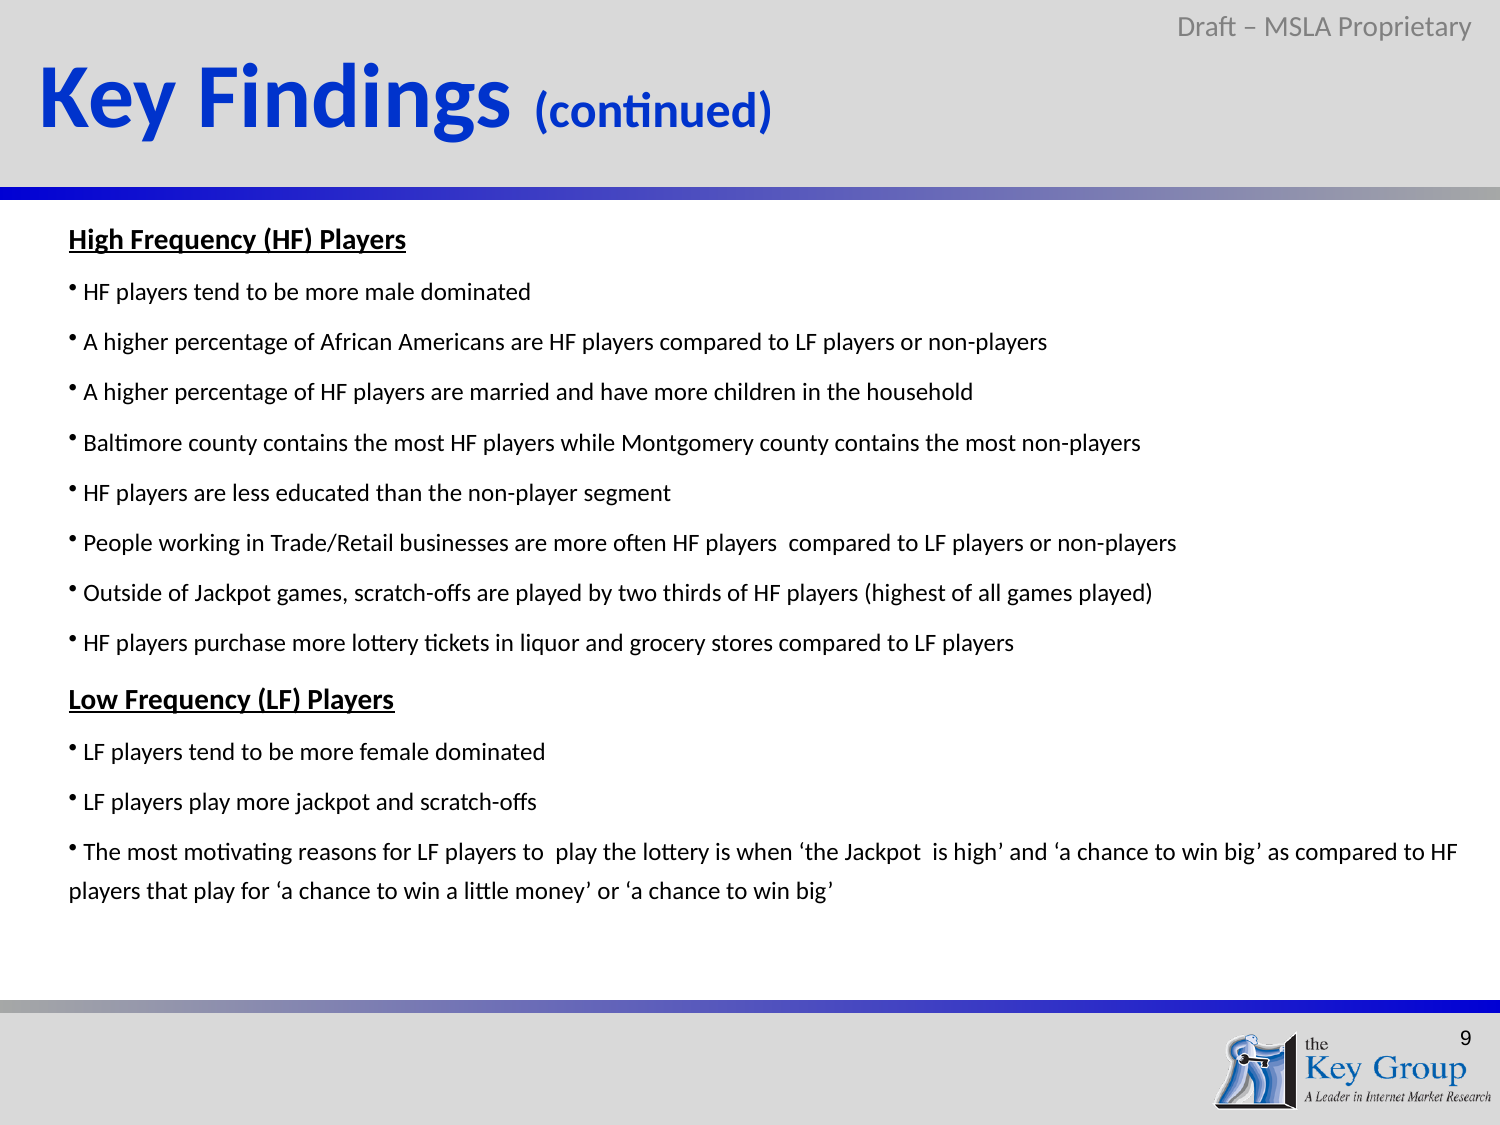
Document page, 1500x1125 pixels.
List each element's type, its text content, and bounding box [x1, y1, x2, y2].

table_cell 47% [920, 188, 925, 200]
picture [1212, 1017, 1500, 1111]
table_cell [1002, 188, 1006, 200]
text_box High Frequency (HF) Players HF players tend to be more male dominated A higher percentage of African Americans are HF players compared to LF players or non-players A higher percentage of HF players are married and have more children in the household Baltimore county contains the most HF players while Montgomery county contains the most non-players HF players are less educated than the non-player segment People working in Trade/Retail businesses are more often HF players compared to LF players or non-players Outside of Jackpot games, scratch-offs are played by two thirds of HF players (highest of all games played) HF players purchase more lottery tickets in liquor and grocery stores compared to LF players Low Frequency (LF) Players LF players tend to be more female dominated LF players play more jackpot and scratch-offs The most motivating reasons for LF players to play the lottery is when ‘the Jackpot is high’ and ‘a chance to win big’ as compared to HF players that play for ‘a chance to win a little money’ or ‘a chance to win big’ [53, 202, 1484, 913]
text_box Draft – MSLA Proprietary [1162, 0, 1500, 50]
list Key Findings (continued) [24, 27, 1025, 141]
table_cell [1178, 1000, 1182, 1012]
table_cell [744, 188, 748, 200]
